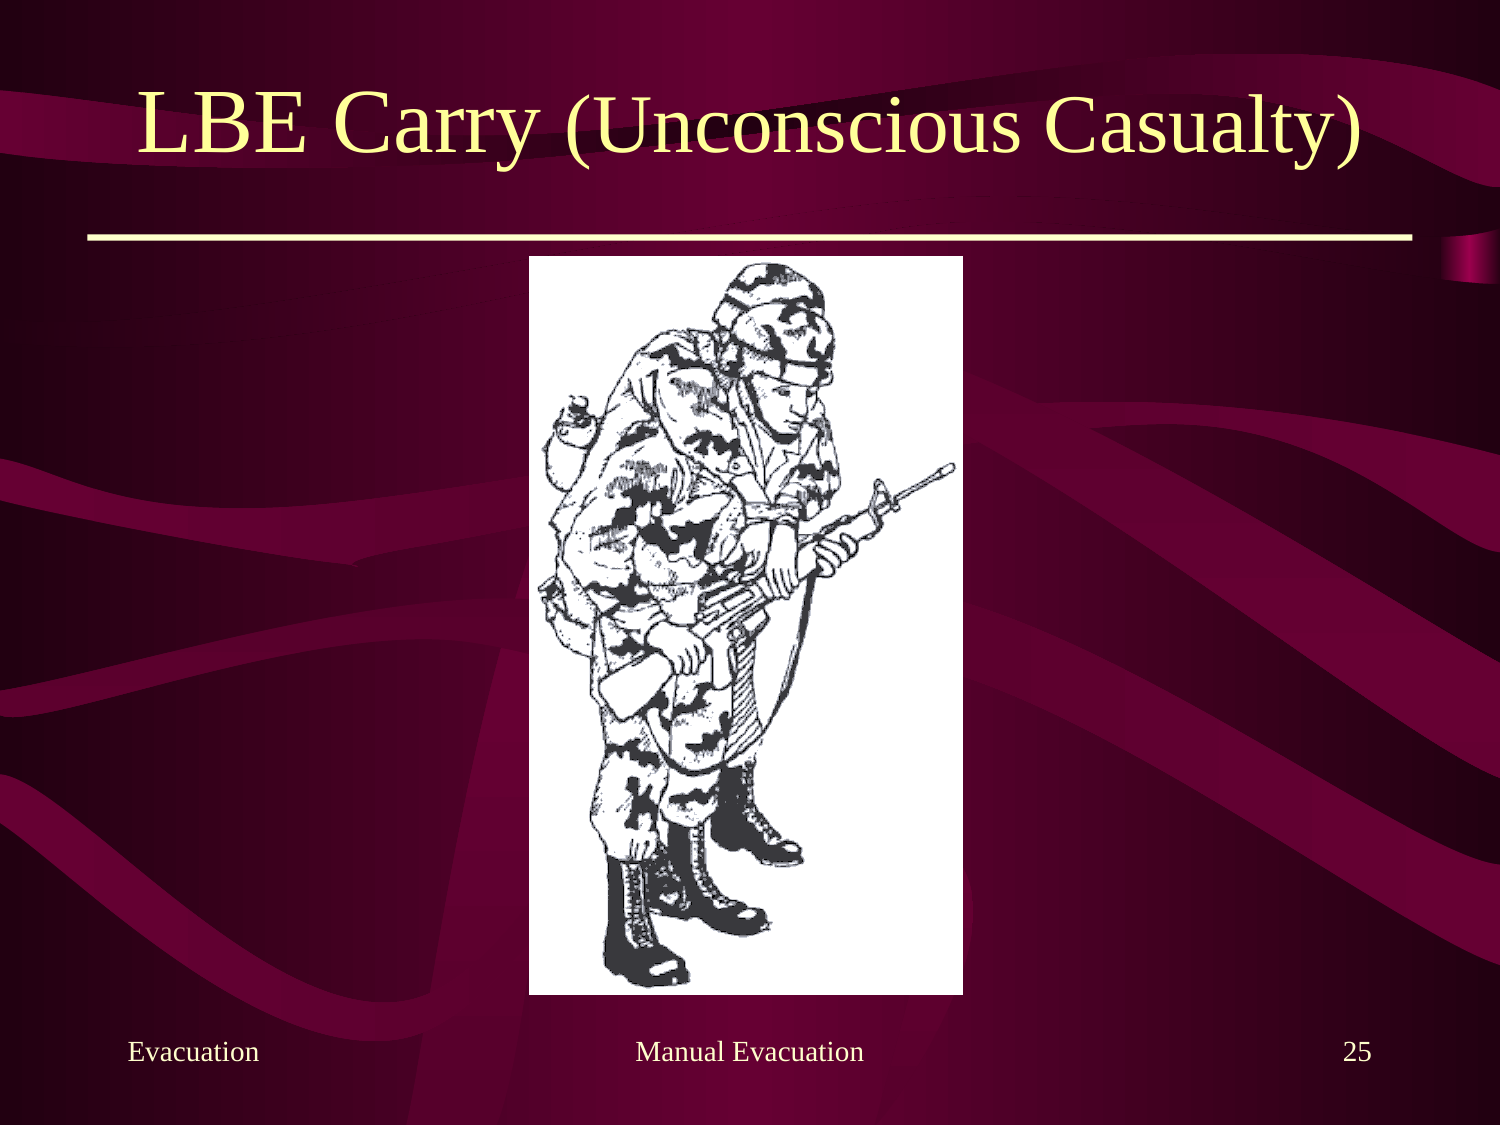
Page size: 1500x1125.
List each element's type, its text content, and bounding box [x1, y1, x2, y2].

slide_number 25 [1074, 1025, 1388, 1100]
footer Manual Evacuation [512, 1025, 988, 1100]
slide_number Evacuation [112, 1025, 425, 1100]
picture [529, 256, 963, 995]
title LBE Carry (Unconscious Casualty) [56, 22, 1445, 210]
